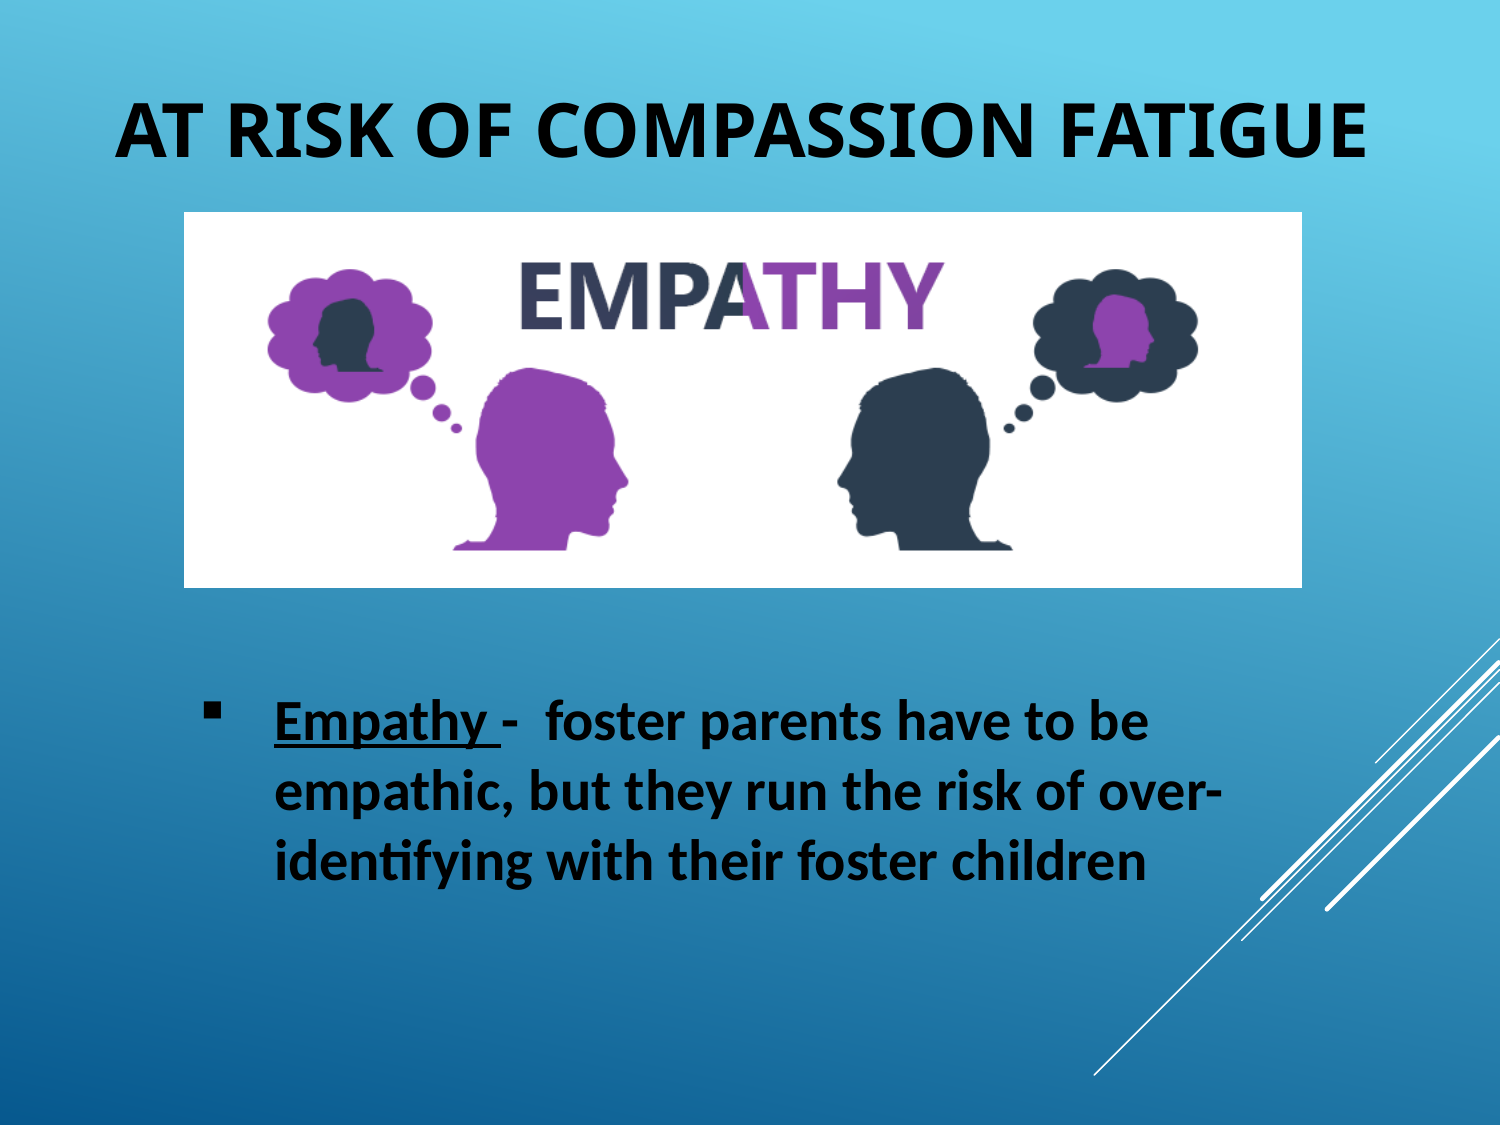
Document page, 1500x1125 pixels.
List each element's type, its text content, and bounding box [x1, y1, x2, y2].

picture [184, 212, 1302, 588]
text_box Empathy - foster parents have to be empathic, but they run the risk of over-identifying with their foster children [184, 675, 1350, 900]
text_box AT RISK OF COMPASSION FATIGUE [100, 74, 1386, 180]
